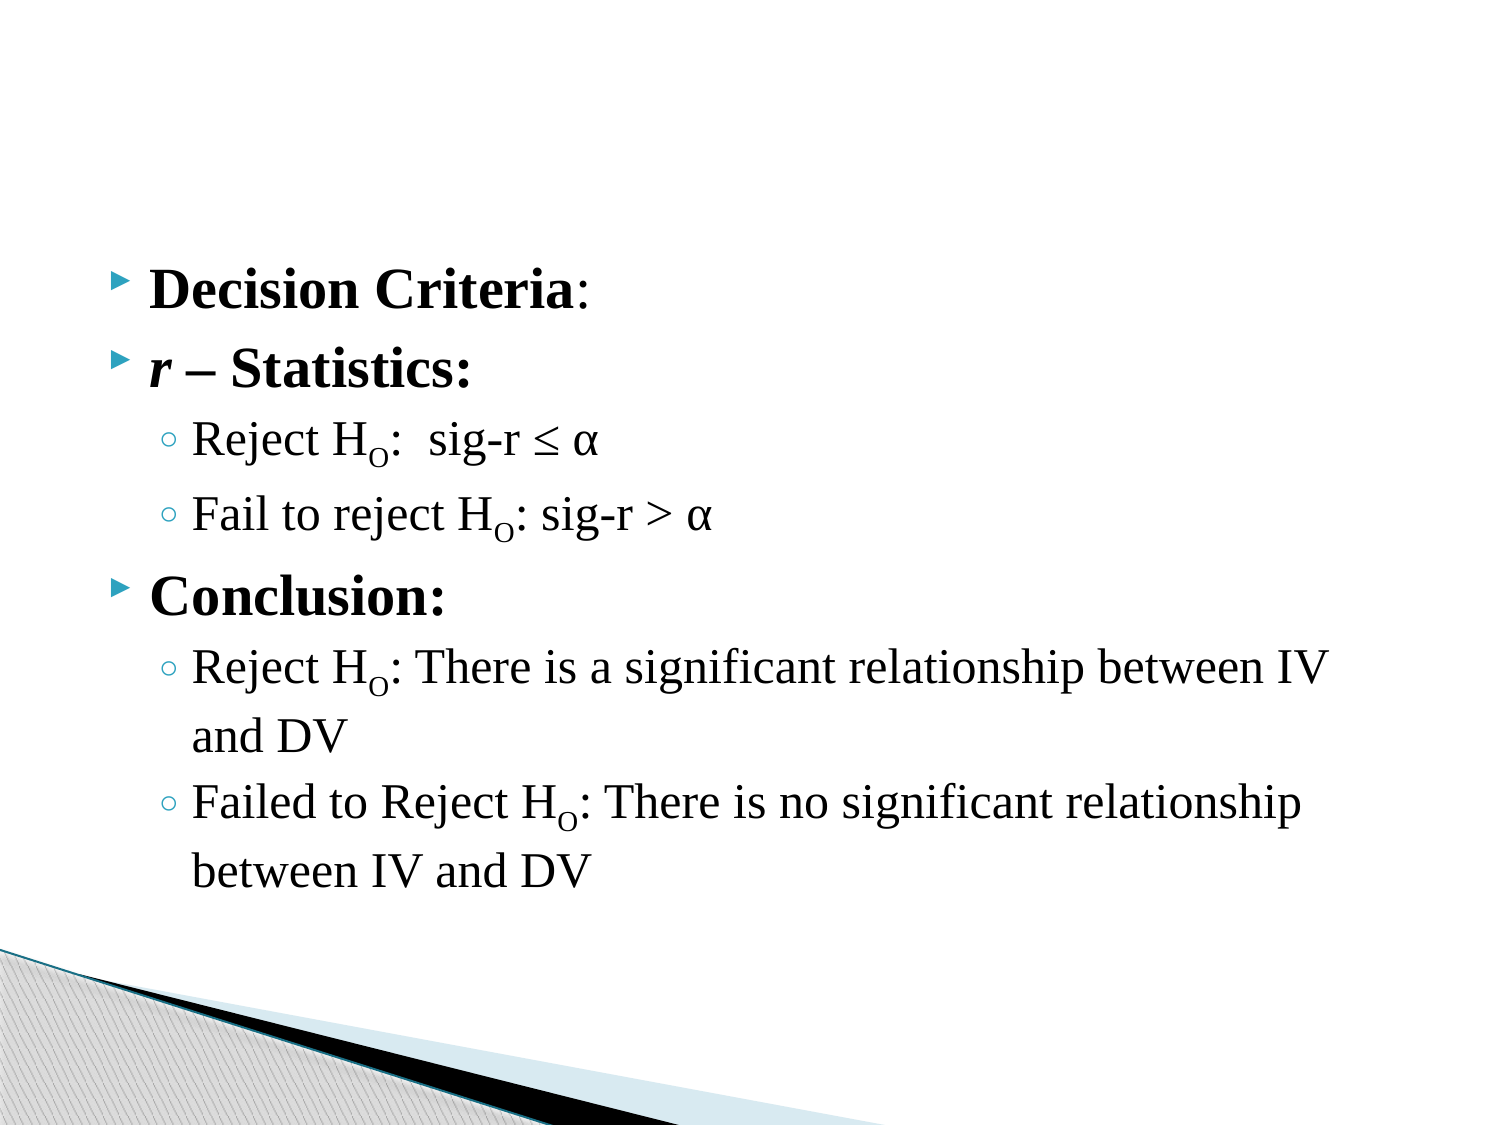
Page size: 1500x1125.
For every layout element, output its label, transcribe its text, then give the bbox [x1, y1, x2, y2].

list Decision Criteria: r – Statistics: Reject HO: sig-r ≤ α Fail to reject HO: sig-r > α Conclusion: Reject HO: There is a significant relationship between IV and DV Failed to Reject HO: There is no significant relationship between IV and DV [75, 243, 1425, 986]
